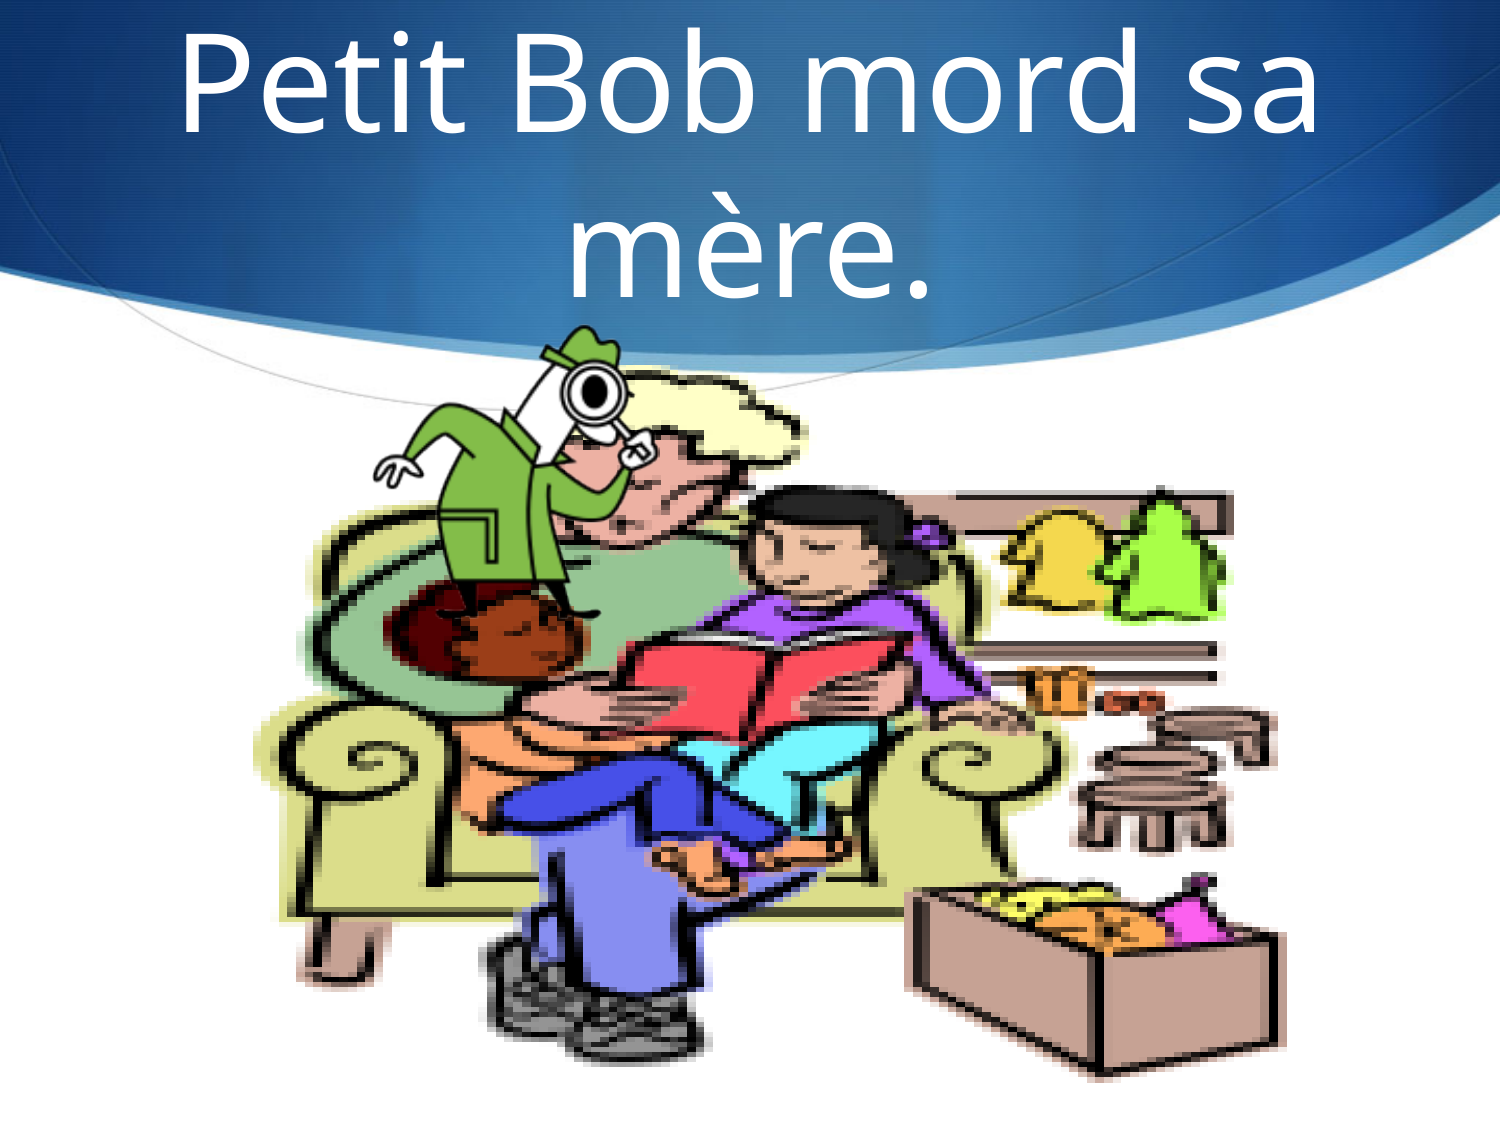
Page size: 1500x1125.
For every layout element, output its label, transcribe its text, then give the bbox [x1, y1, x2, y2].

picture [0, 0, 1500, 1125]
title Petit Bob mord sa mère. [75, 56, 1425, 263]
